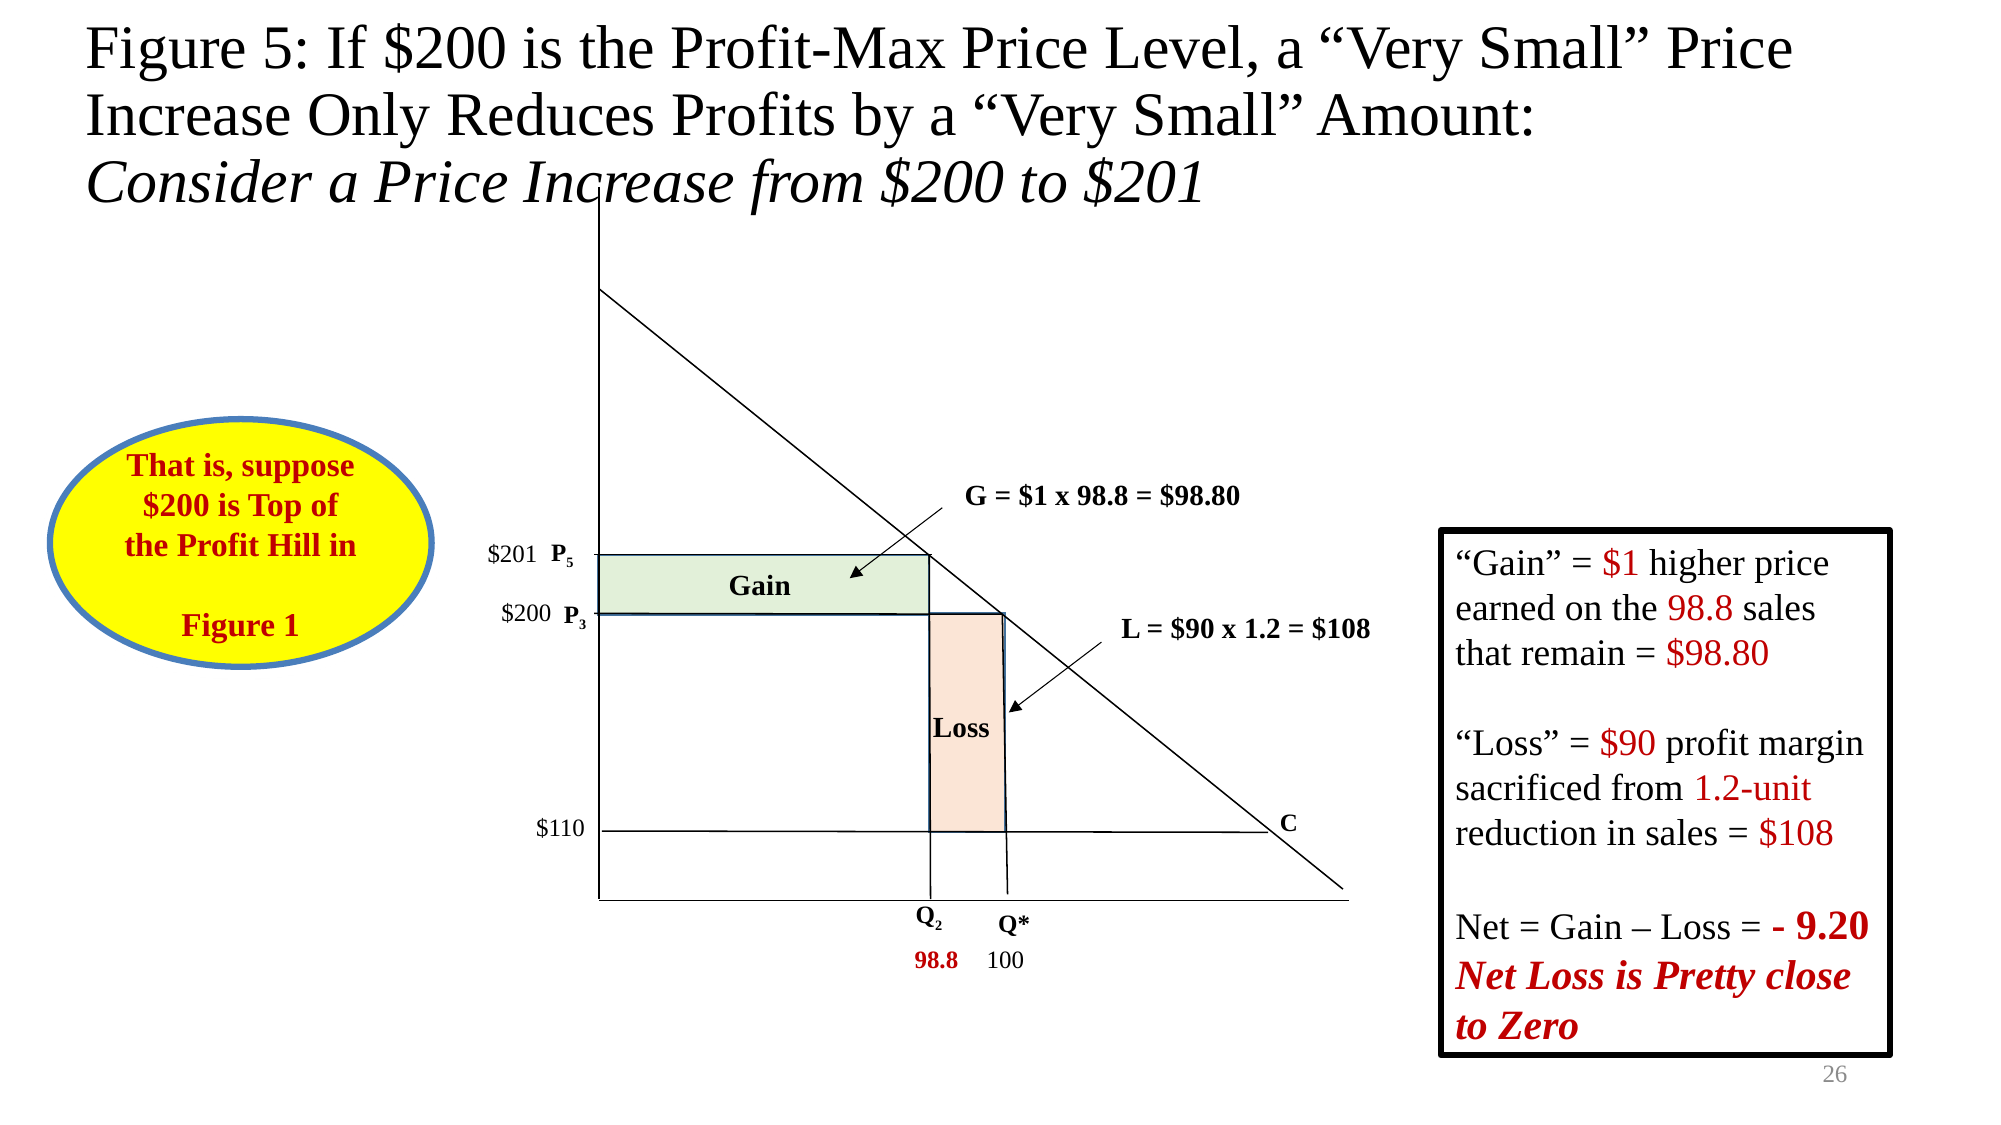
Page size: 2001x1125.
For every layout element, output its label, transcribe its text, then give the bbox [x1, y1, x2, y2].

text_box Figure 5: If $200 is the Profit-Max Price Level, a “Very Small” Price Increase Only Reduces Profits by a “Very Small” Amount: Consider a Price Increase from $200 to $201 [70, 7, 1933, 226]
text_box “Gain” = $1 higher price earned on the 98.8 sales that remain = $98.80 “Loss” = $90 profit margin sacrificed from 1.2-unit reduction in sales = $108 Net = Gain – Loss = - 9.20 Net Loss is Pretty close to Zero [1440, 530, 1890, 1056]
text_box That is, suppose $200 is Top of the Profit Hill in Figure 1 [49, 419, 432, 667]
slide_number 26 [1412, 1042, 1863, 1103]
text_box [472, 186, 1424, 988]
